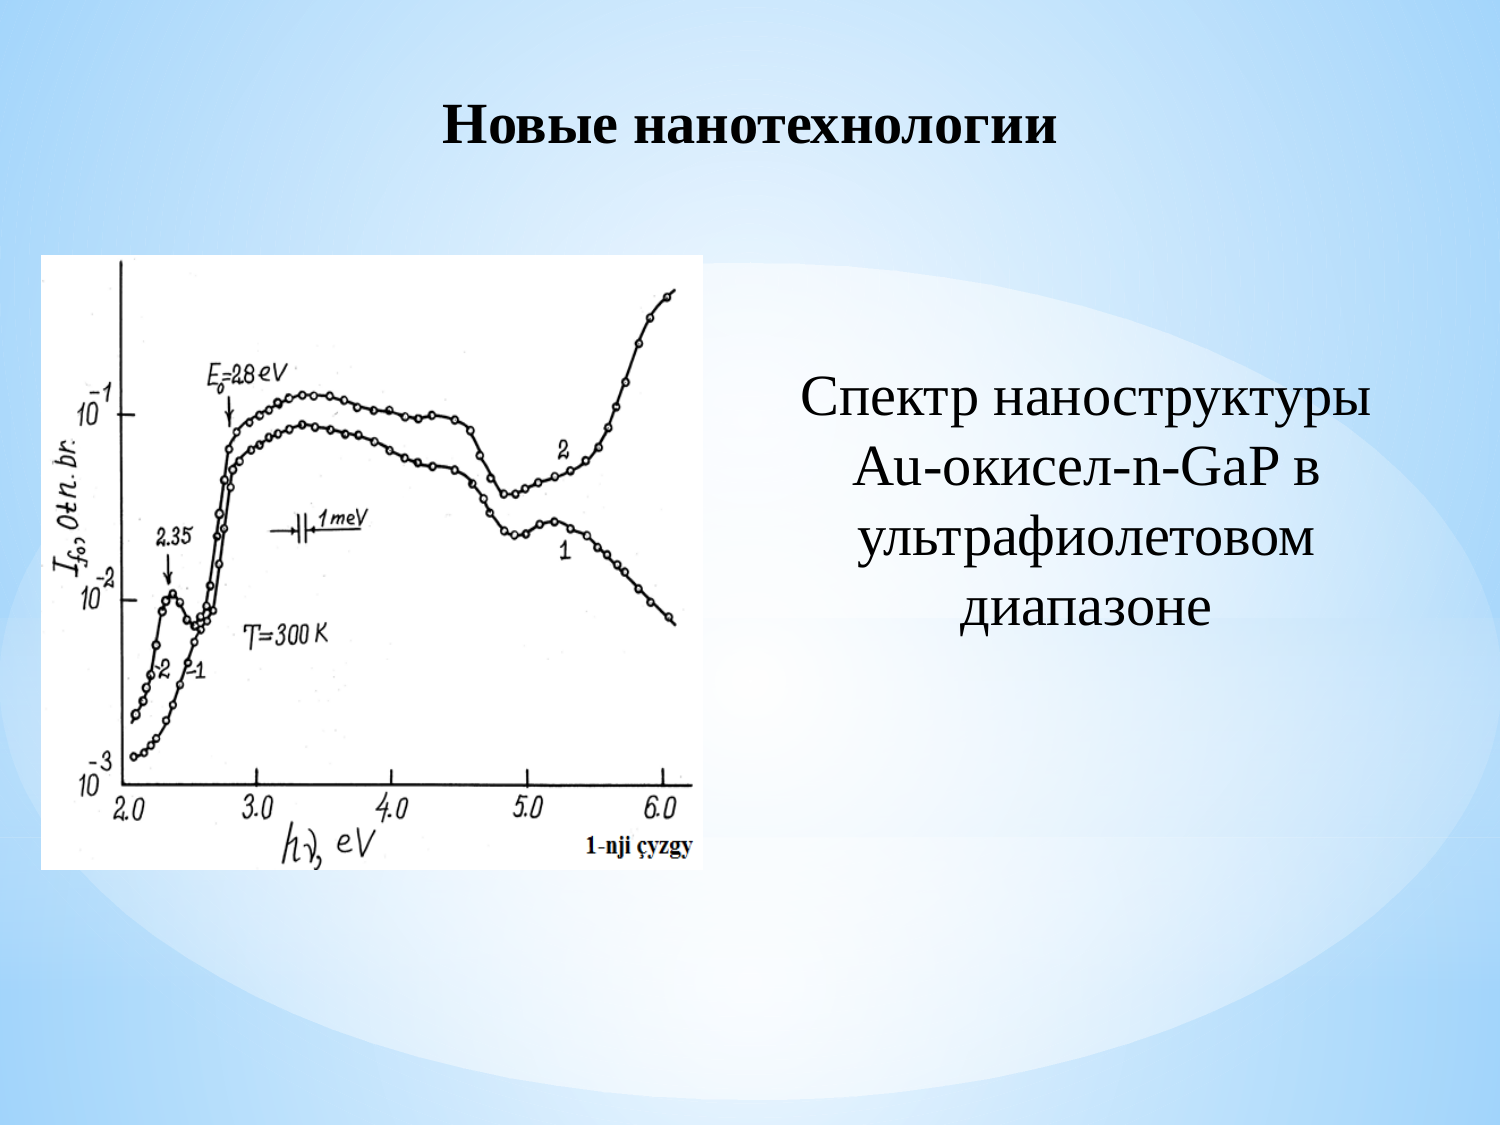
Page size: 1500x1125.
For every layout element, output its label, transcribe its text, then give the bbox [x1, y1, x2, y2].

text_box Новые нанотехнологии [112, 78, 1388, 163]
picture [41, 255, 703, 870]
text_box Спектр наноструктуры Au-окисел-n-GaP в ультрафиолетовом диапазоне [750, 349, 1424, 645]
